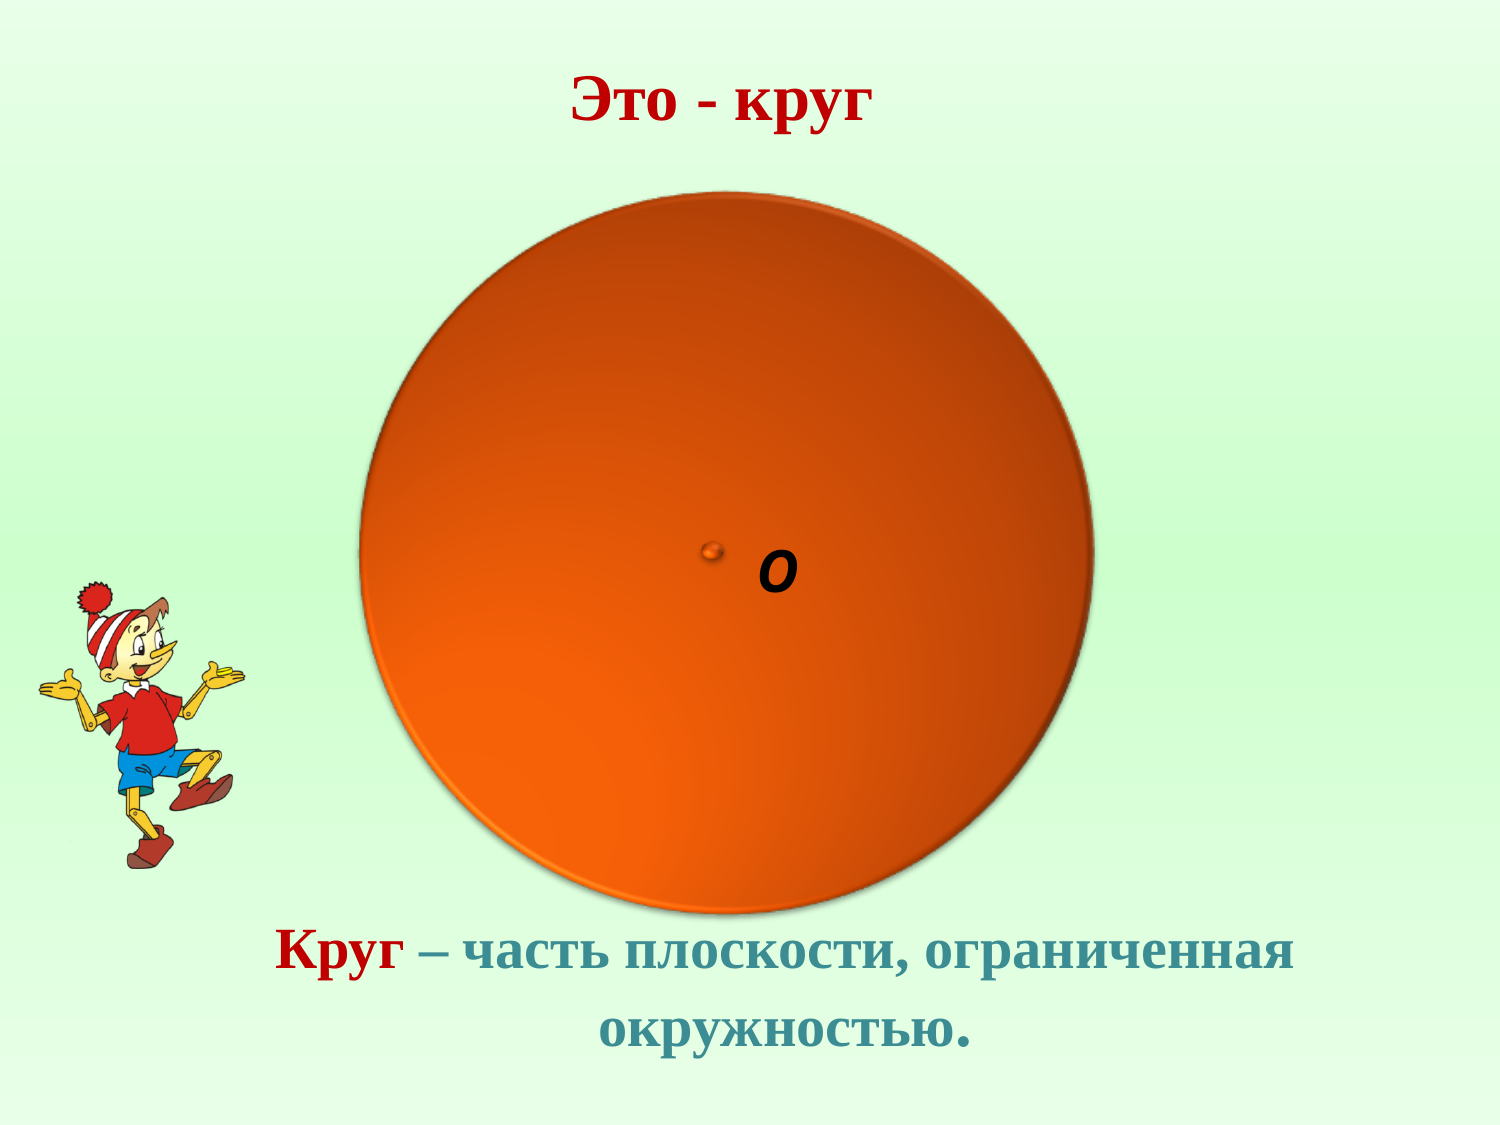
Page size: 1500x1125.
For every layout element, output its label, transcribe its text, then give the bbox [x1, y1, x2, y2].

text_box Это - круг [504, 46, 938, 142]
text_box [691, 535, 736, 575]
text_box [348, 184, 1105, 930]
text_box Круг – часть плоскости, ограниченная окружностью. [70, 902, 1500, 1068]
picture [21, 573, 256, 870]
